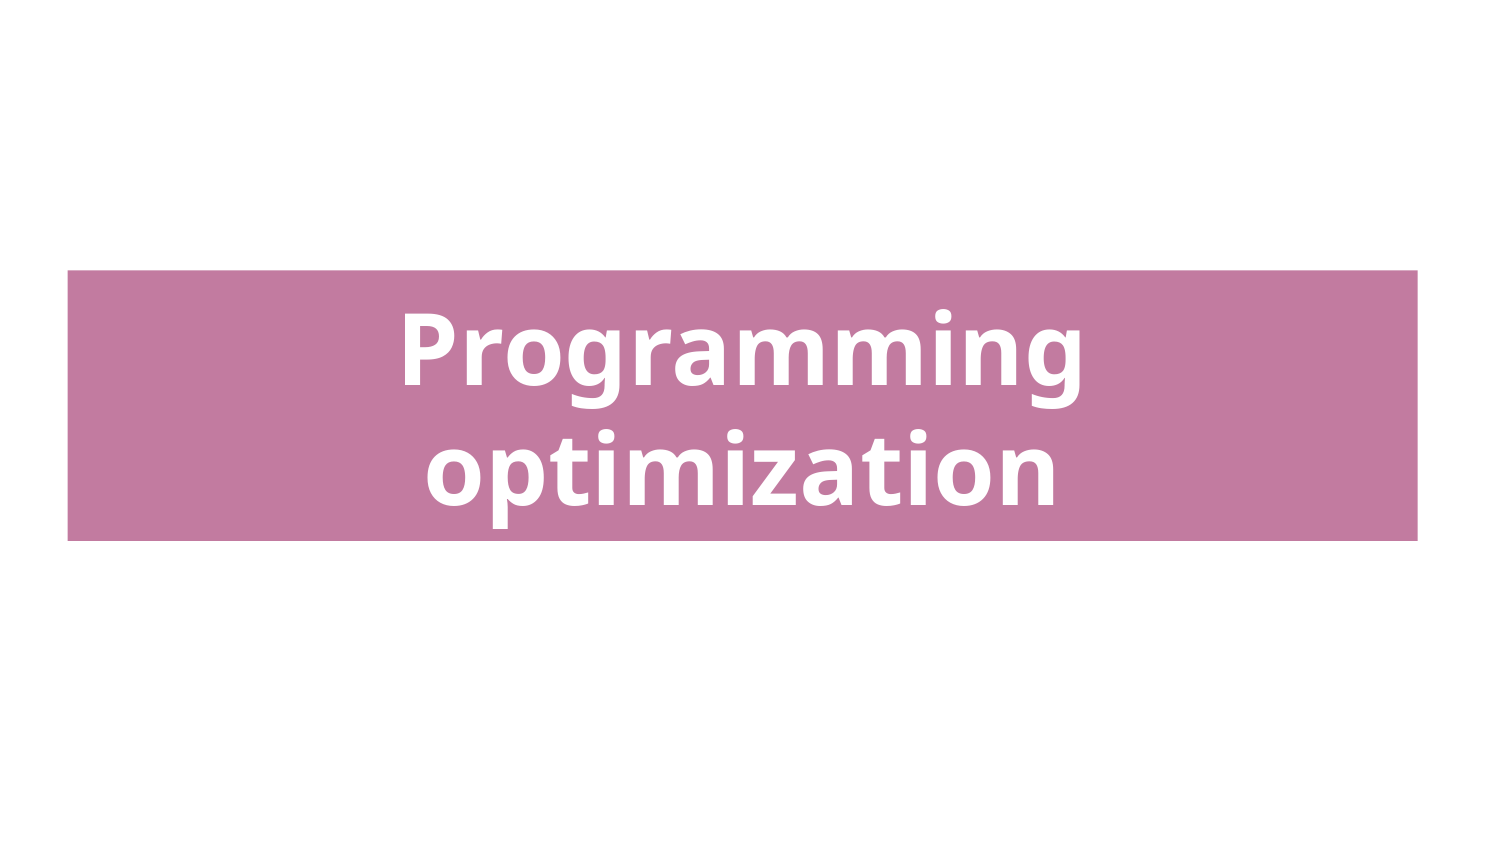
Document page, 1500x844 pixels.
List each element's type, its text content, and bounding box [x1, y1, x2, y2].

title Programming optimization [67, 270, 1418, 541]
